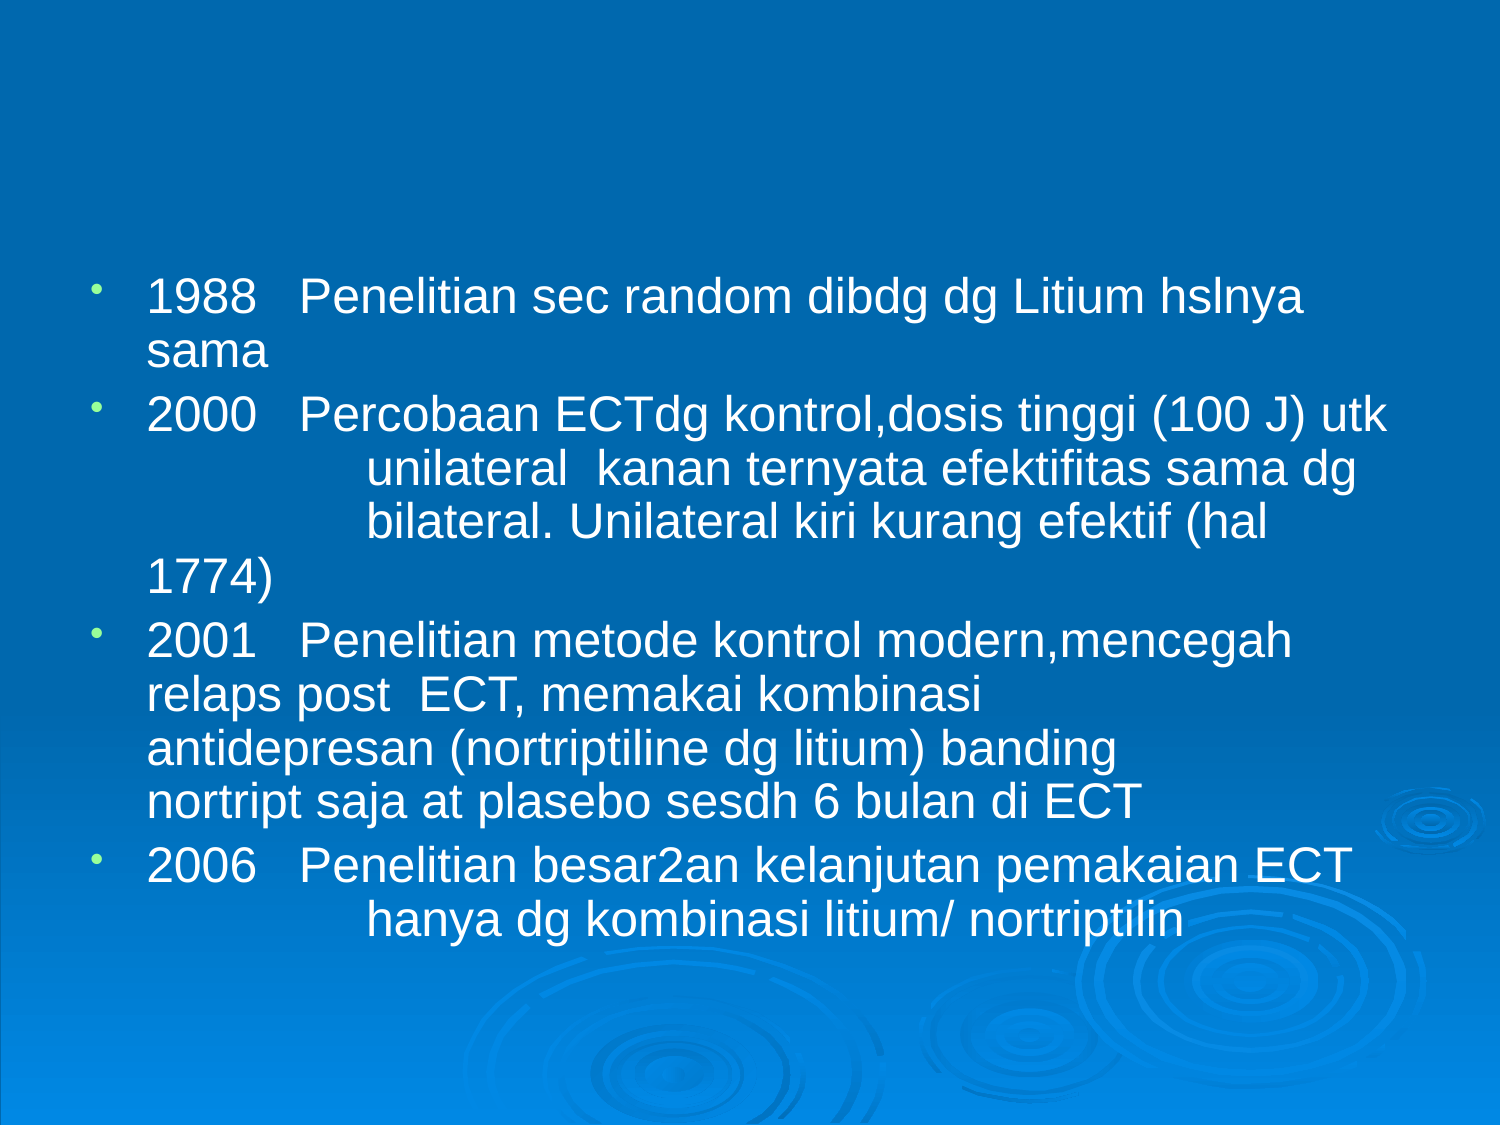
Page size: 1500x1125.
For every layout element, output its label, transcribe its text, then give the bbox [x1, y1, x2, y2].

list 1988 Penelitian sec random dibdg dg Litium hslnya sama 2000 Percobaan ECTdg kontrol,dosis tinggi (100 J) utk unilateral kanan ternyata efektifitas sama dg bilateral. Unilateral kiri kurang efektif (hal 1774) 2001 Penelitian metode kontrol modern,mencegah relaps post ECT, memakai kombinasi antidepresan (nortriptiline dg litium) banding nortript saja at plasebo sesdh 6 bulan di ECT 2006 Penelitian besar2an kelanjutan pemakaian ECT hanya dg kombinasi litium/ nortriptilin [74, 262, 1426, 1006]
